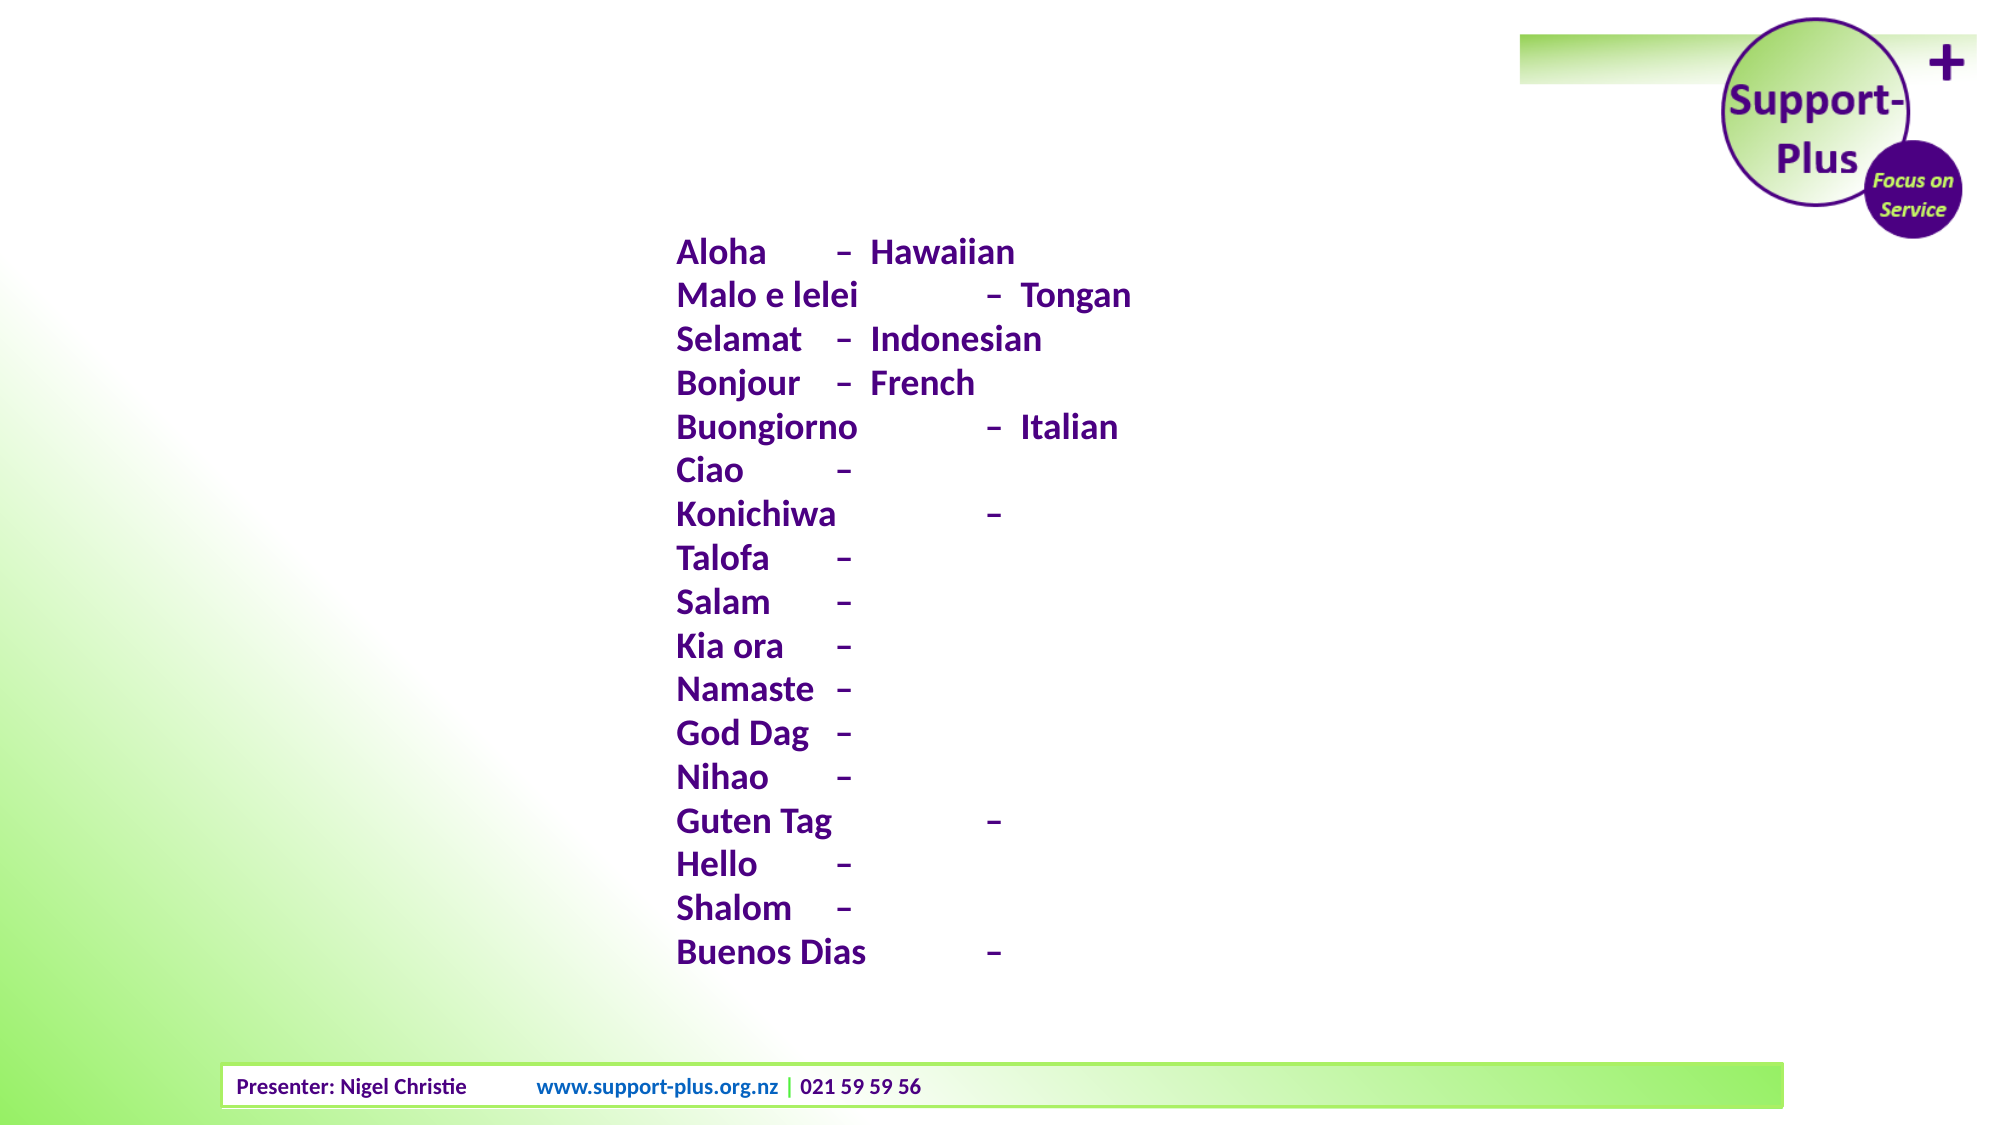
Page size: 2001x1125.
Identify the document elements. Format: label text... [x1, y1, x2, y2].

text_box Presenter: Nigel Christie www.support-plus.org.nz | 021 59 59 56 [221, 1063, 1783, 1107]
picture [1514, 15, 1983, 246]
text_box Aloha – Hawaiian Malo e lelei – Tongan Selamat – Indonesian Bonjour – French Buongiorno – Italian Ciao – Konichiwa – Talofa – Salam – Kia ora – Namaste – God Dag – Nihao – Guten Tag – Hello – Shalom – Buenos Dias – [500, 239, 1500, 980]
